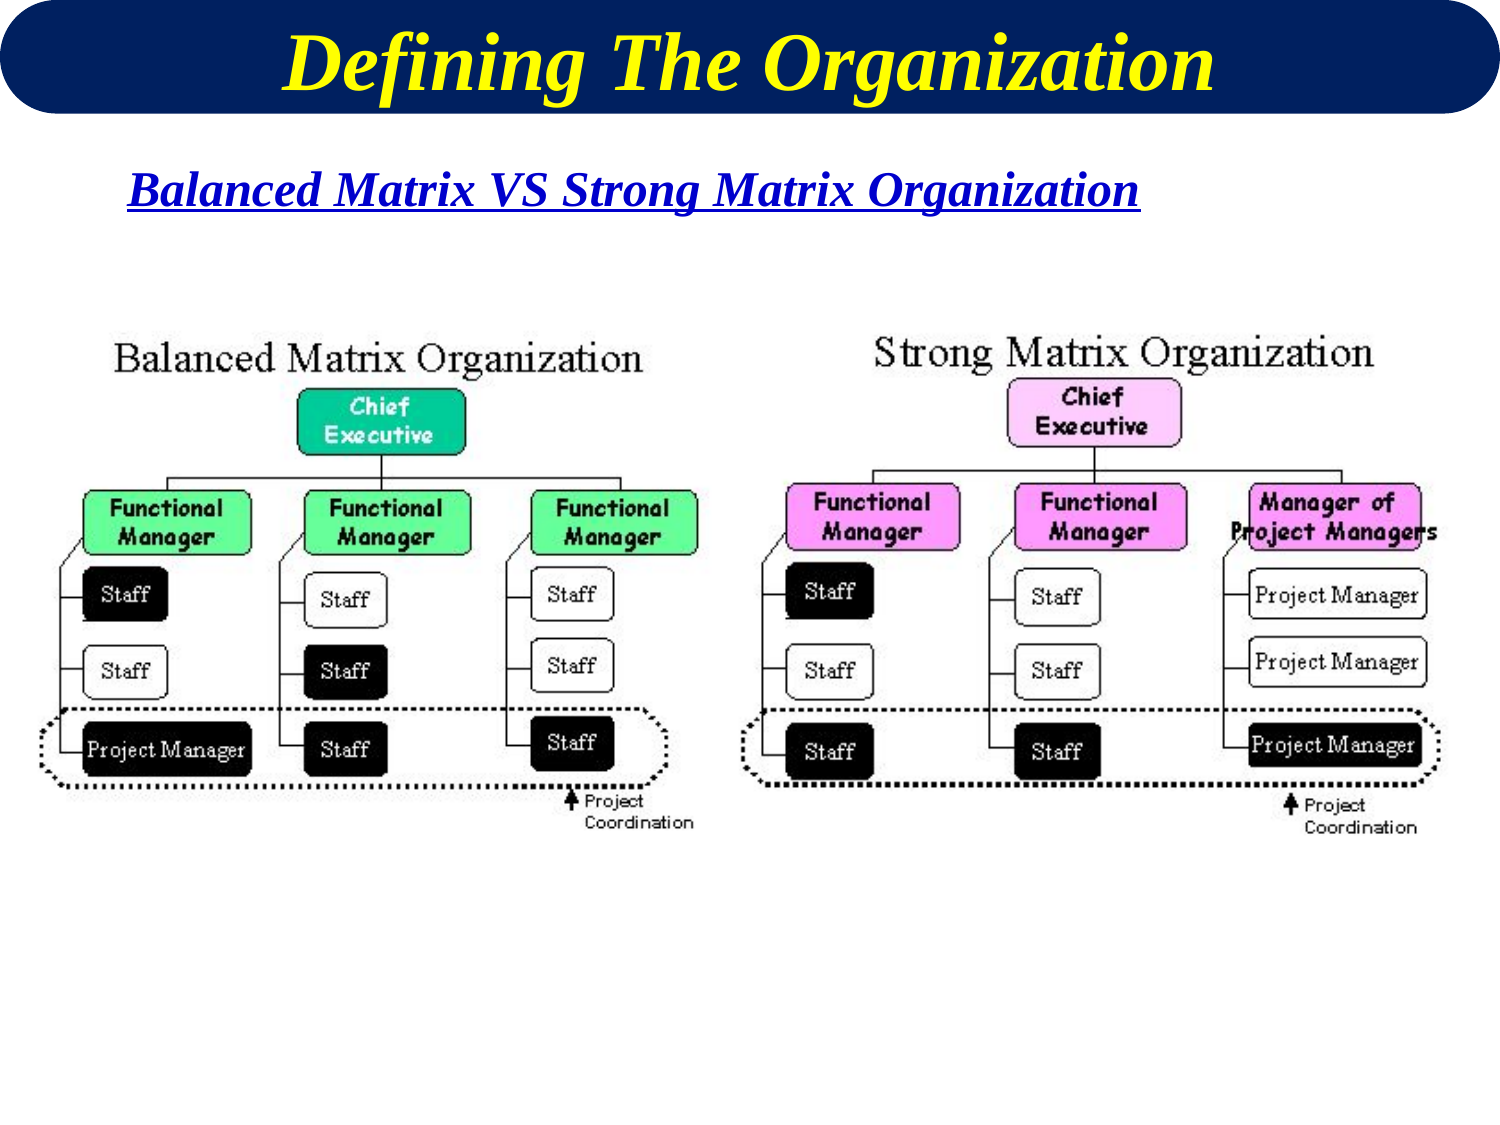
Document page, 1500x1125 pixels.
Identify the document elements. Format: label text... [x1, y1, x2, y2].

text_box Defining The Organization [0, 0, 1500, 114]
picture [24, 304, 1463, 858]
text_box Balanced Matrix VS Strong Matrix Organization [112, 148, 1317, 256]
